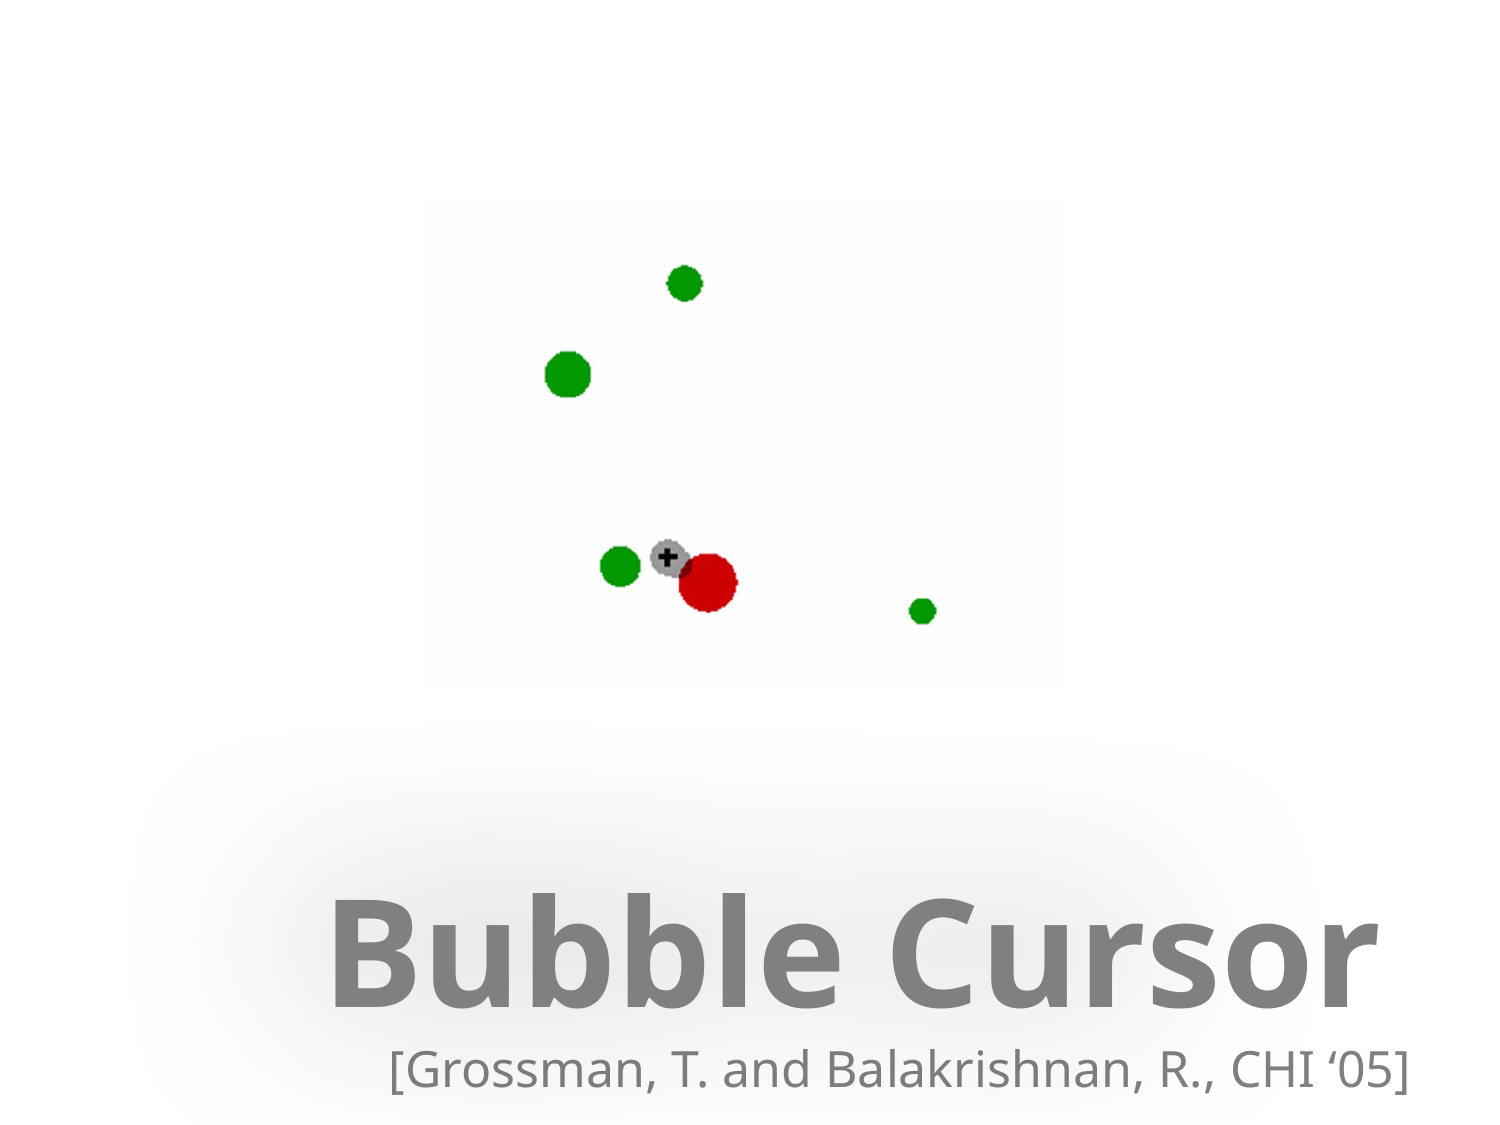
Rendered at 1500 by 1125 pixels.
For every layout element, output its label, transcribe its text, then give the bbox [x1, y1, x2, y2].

text_box [Grossman, T. and Balakrishnan, R., CHI ‘05] [1283, 1045, 1412, 1098]
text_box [424, 199, 1063, 688]
text_box Bubble Cursor [137, 849, 1475, 1045]
